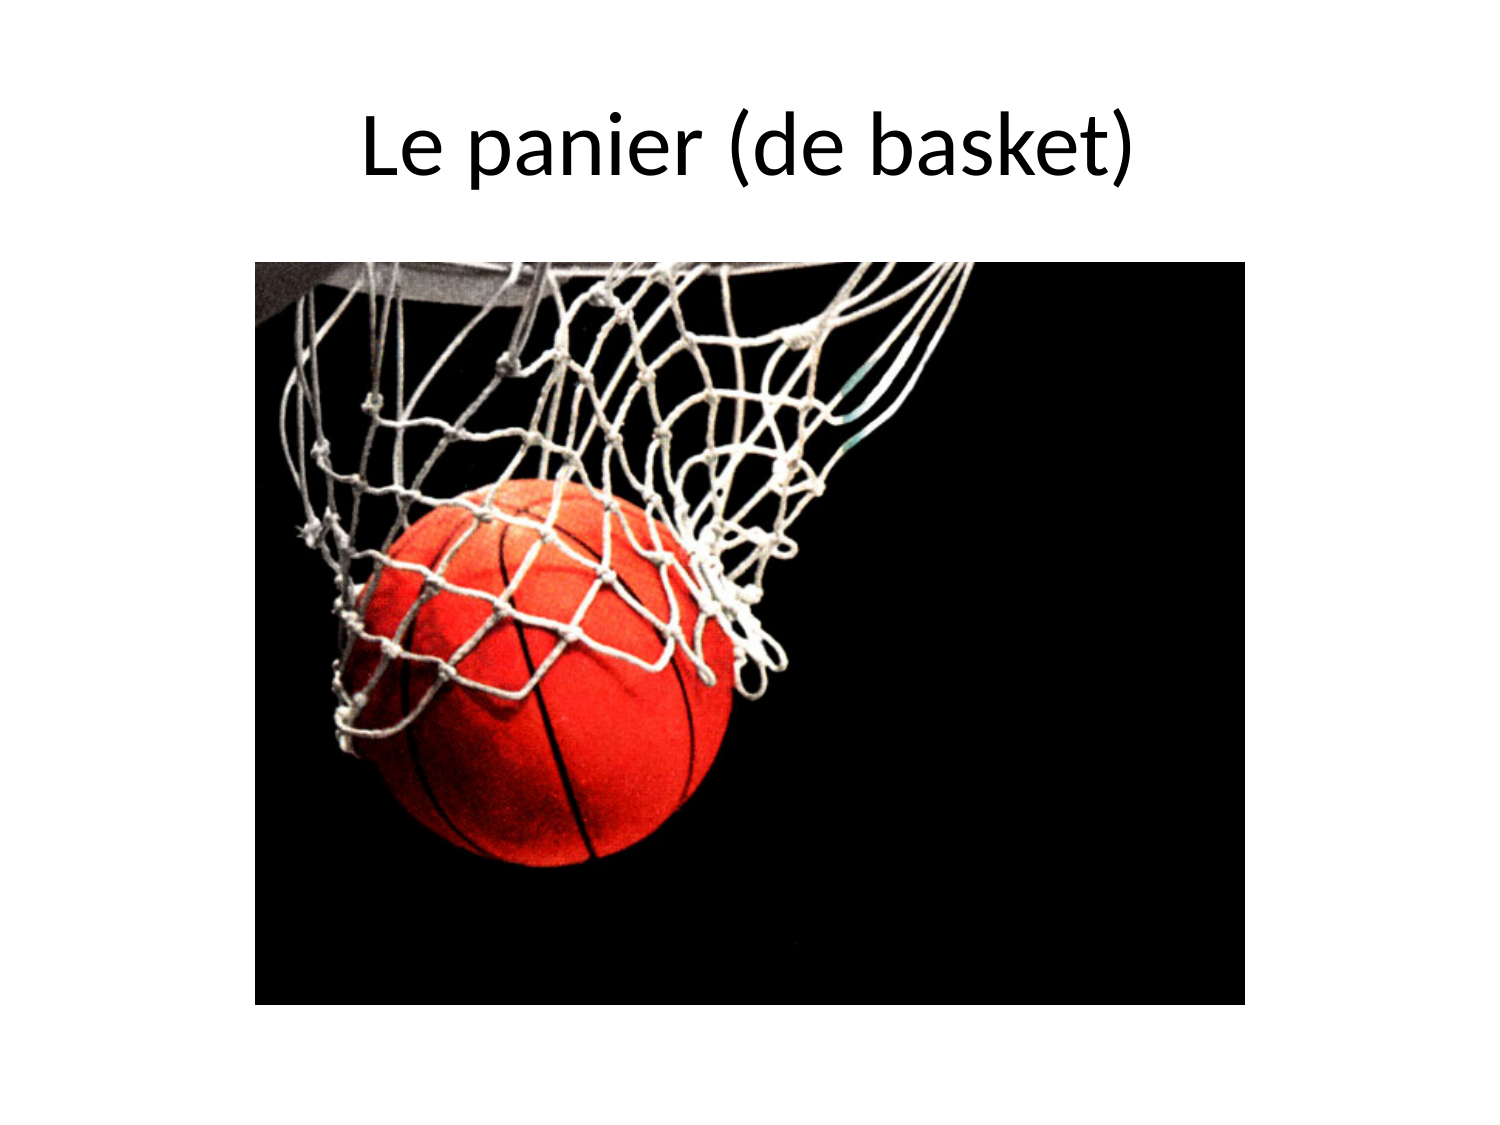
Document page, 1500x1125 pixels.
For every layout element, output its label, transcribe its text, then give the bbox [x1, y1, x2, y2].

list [254, 262, 1246, 1006]
title Le panier (de basket) [75, 45, 1425, 233]
